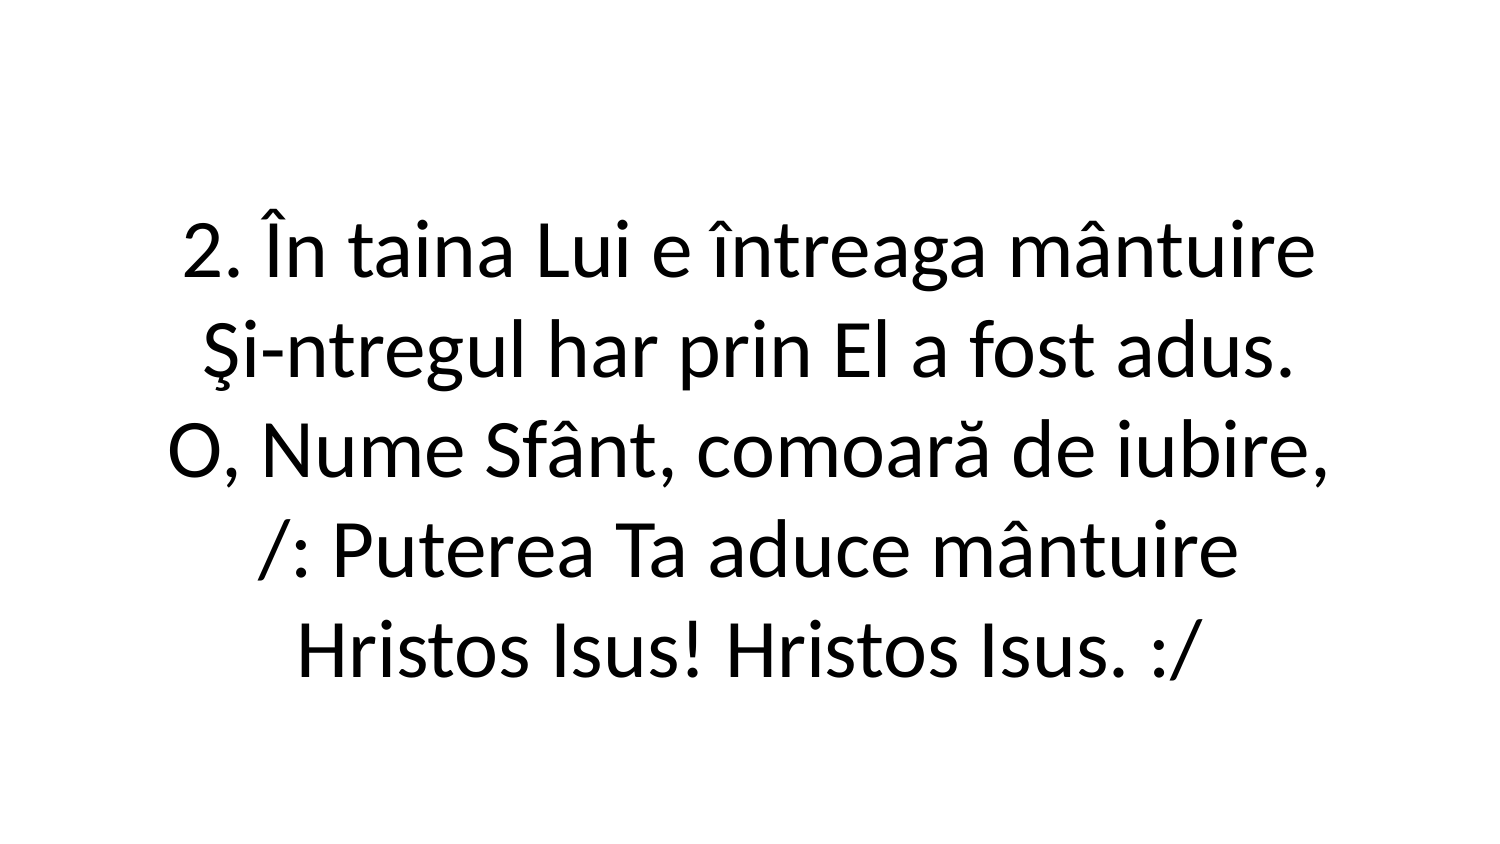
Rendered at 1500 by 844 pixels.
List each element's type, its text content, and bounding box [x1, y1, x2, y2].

text_box 2. În taina Lui e întreaga mântuire Şi-ntregul har prin El a fost adus. O, Nume Sfânt, comoară de iubire, /: Puterea Ta aduce mântuire Hristos Isus! Hristos Isus. :/ [152, 142, 1347, 702]
